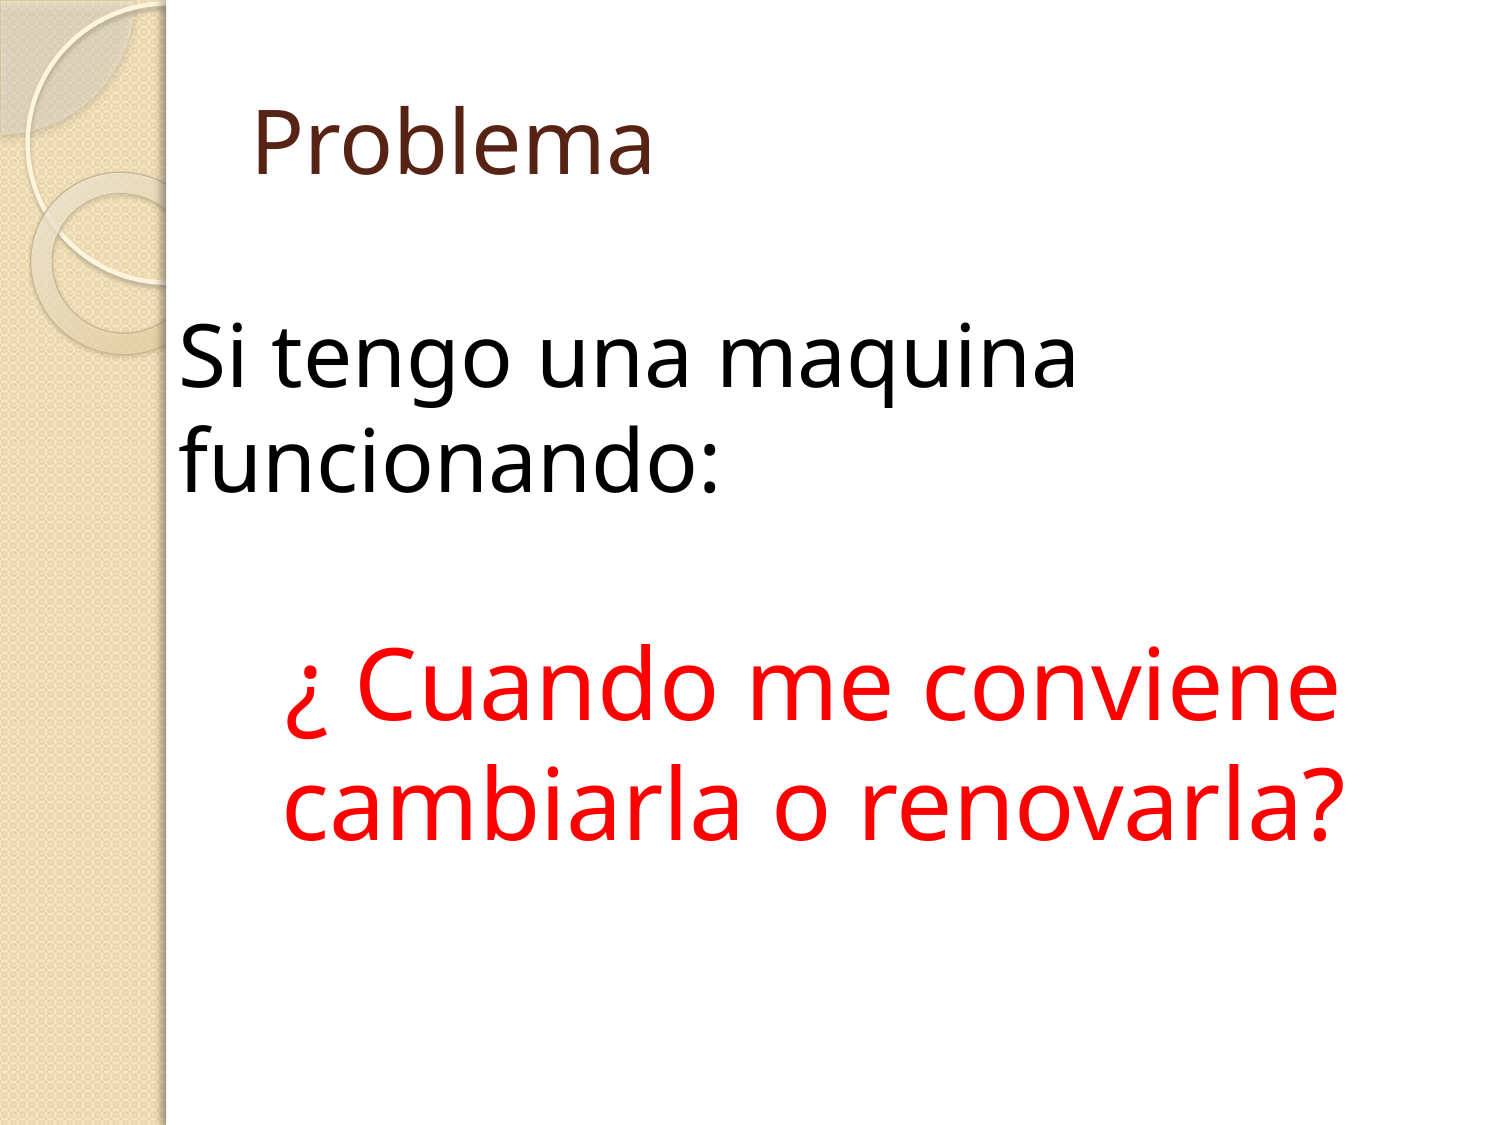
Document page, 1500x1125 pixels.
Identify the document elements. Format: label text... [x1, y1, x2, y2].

text_box Si tengo una maquina funcionando: ¿ Cuando me conviene cambiarla o renovarla? [164, 292, 1465, 868]
title Problema [235, 45, 1466, 233]
